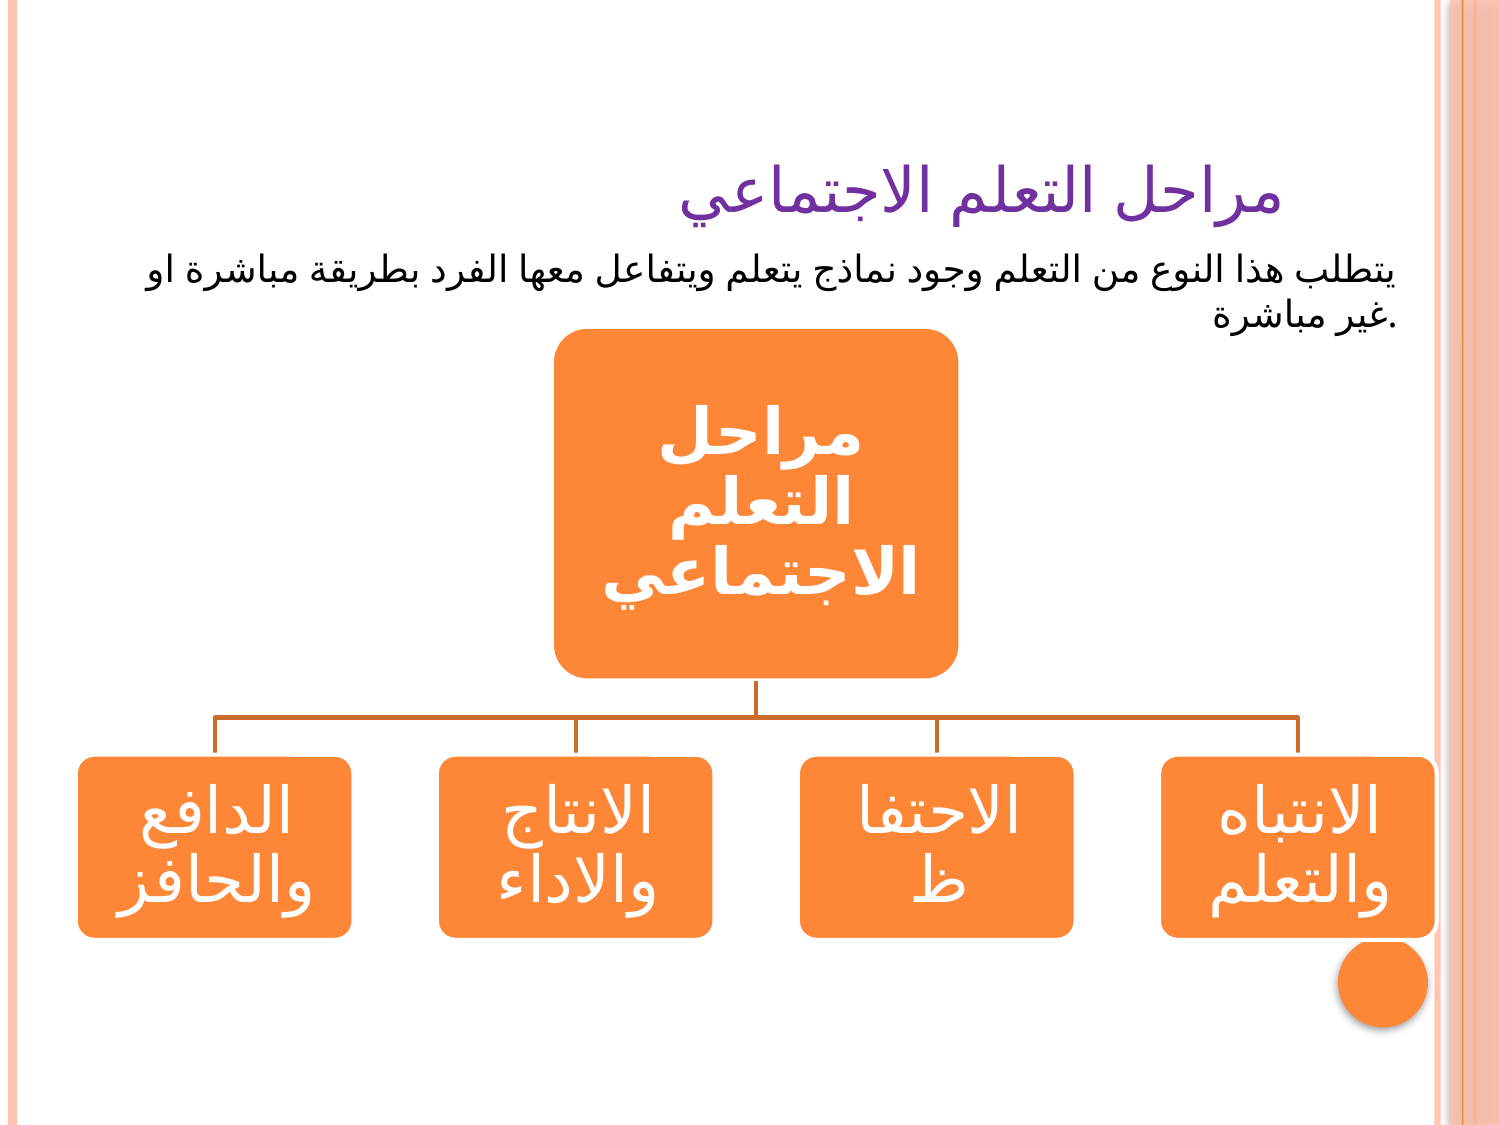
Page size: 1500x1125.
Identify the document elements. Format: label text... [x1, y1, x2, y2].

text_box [74, 228, 1438, 1038]
title مراحل التعلم الاجتماعي [75, 45, 1300, 226]
